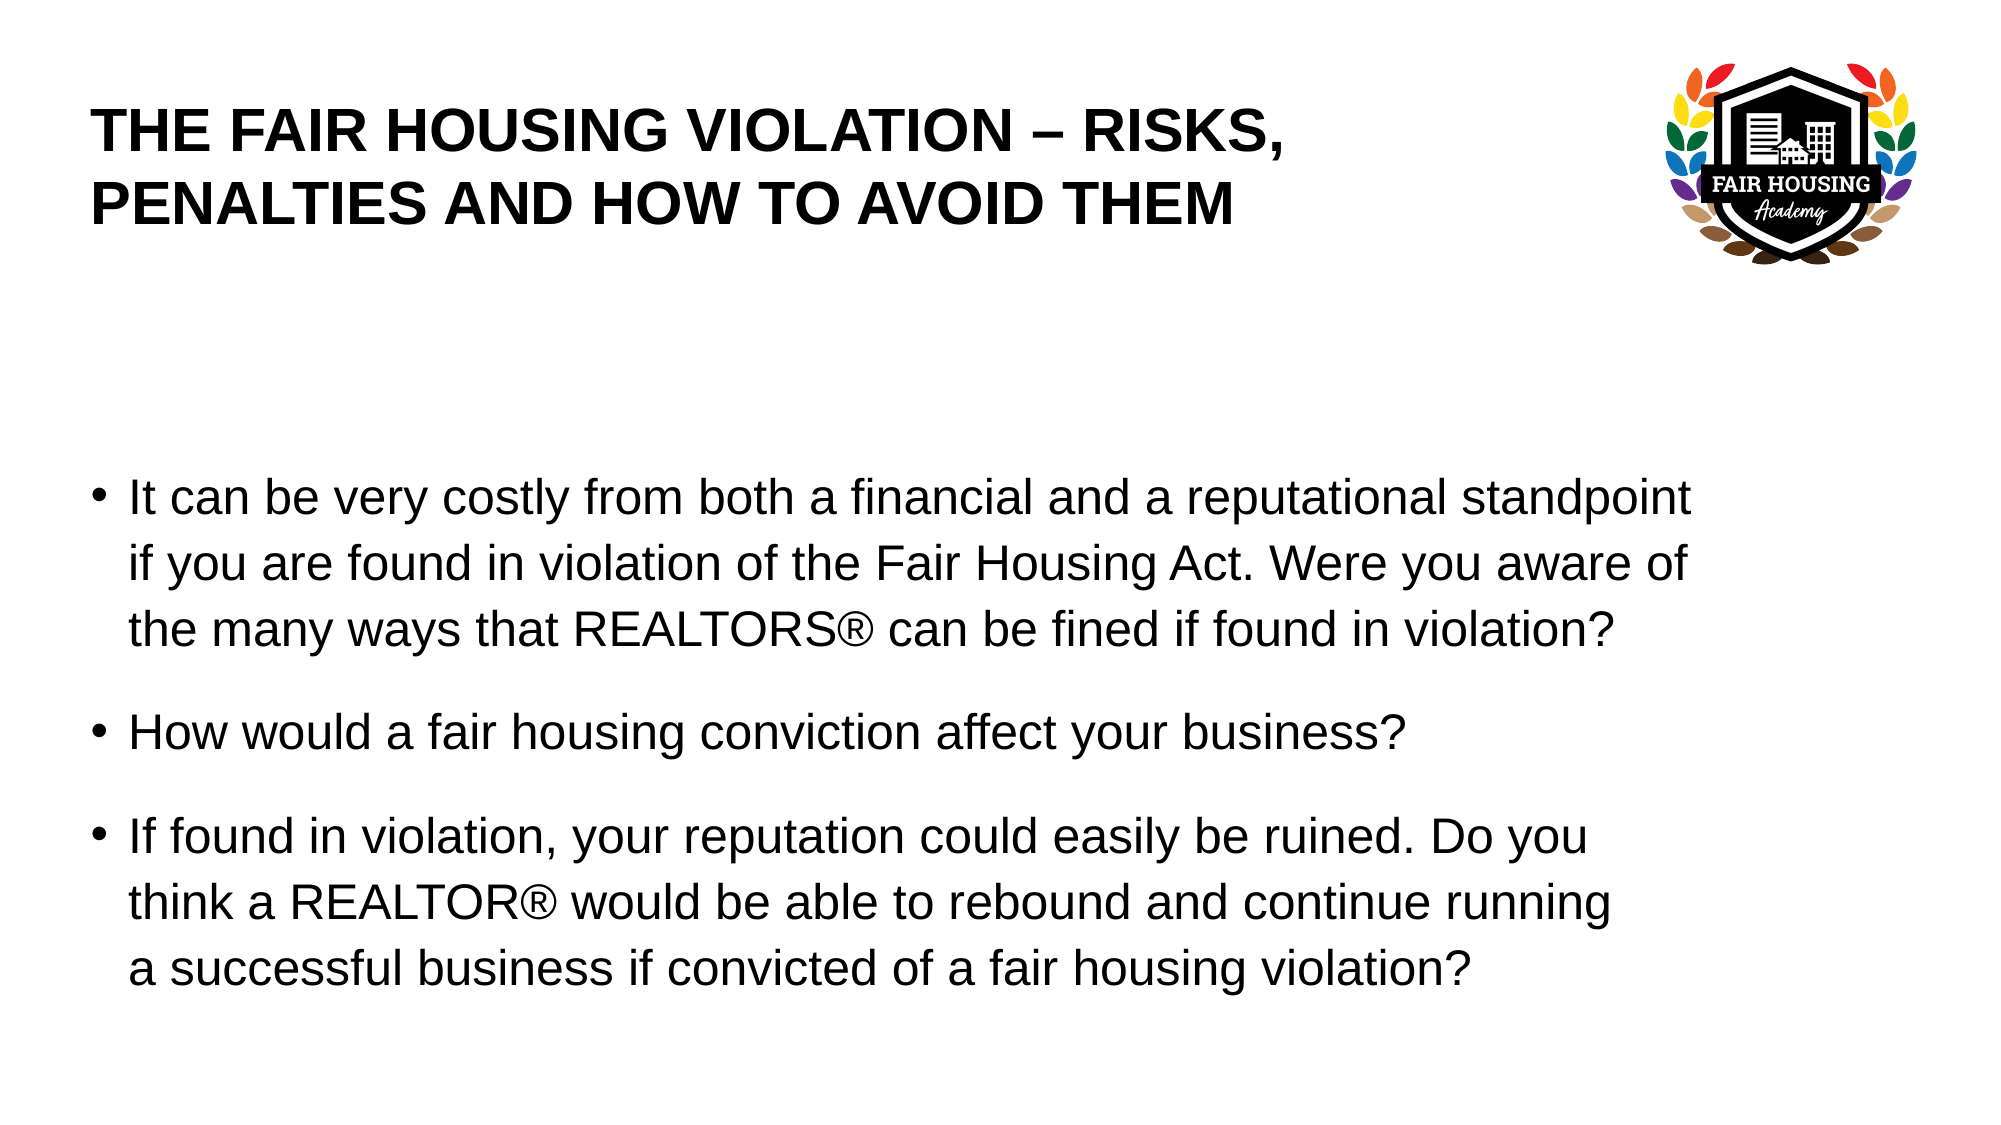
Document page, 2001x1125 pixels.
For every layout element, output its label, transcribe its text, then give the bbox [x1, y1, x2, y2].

picture [1659, 57, 1923, 271]
list It can be very costly from both a financial and a reputational standpoint if you are found in violation of the Fair Housing Act. Were you aware of the many ways that REALTORS® can be fined if found in violation? How would a fair housing conviction affect your business? If found in violation, your reputation could easily be ruined. Do you think a REALTOR® would be able to rebound and continue running a successful business if convicted of a fair housing violation? [90, 458, 1695, 1036]
title THE FAIR HOUSING VIOLATION – RISKS, PENALTIES AND HOW TO AVOID THEM [90, 90, 1608, 238]
